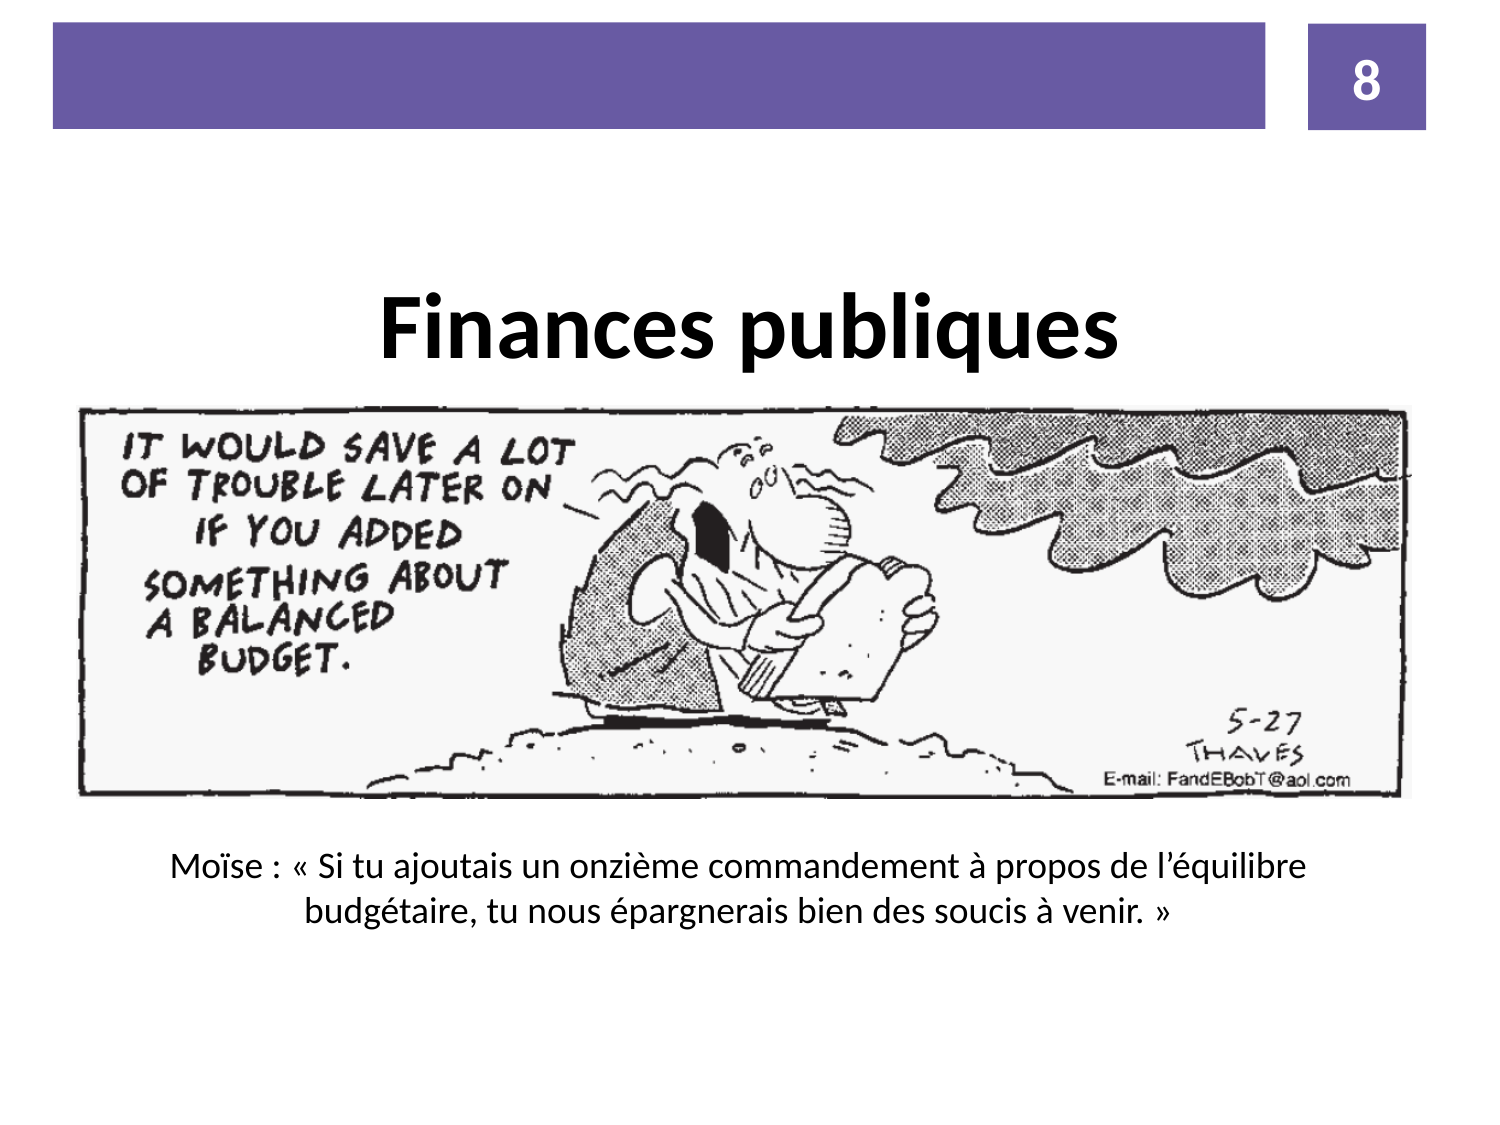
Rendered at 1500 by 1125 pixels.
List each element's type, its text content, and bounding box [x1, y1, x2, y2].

text_box 8 [1308, 23, 1427, 131]
title Finances publiques [112, 145, 1388, 387]
picture [76, 405, 1412, 799]
text_box Moïse : « Si tu ajoutais un onzième commandement à propos de l’équilibre budgétaire, tu nous épargnerais bien des soucis à venir. » [76, 834, 1400, 939]
text_box [52, 22, 1266, 129]
